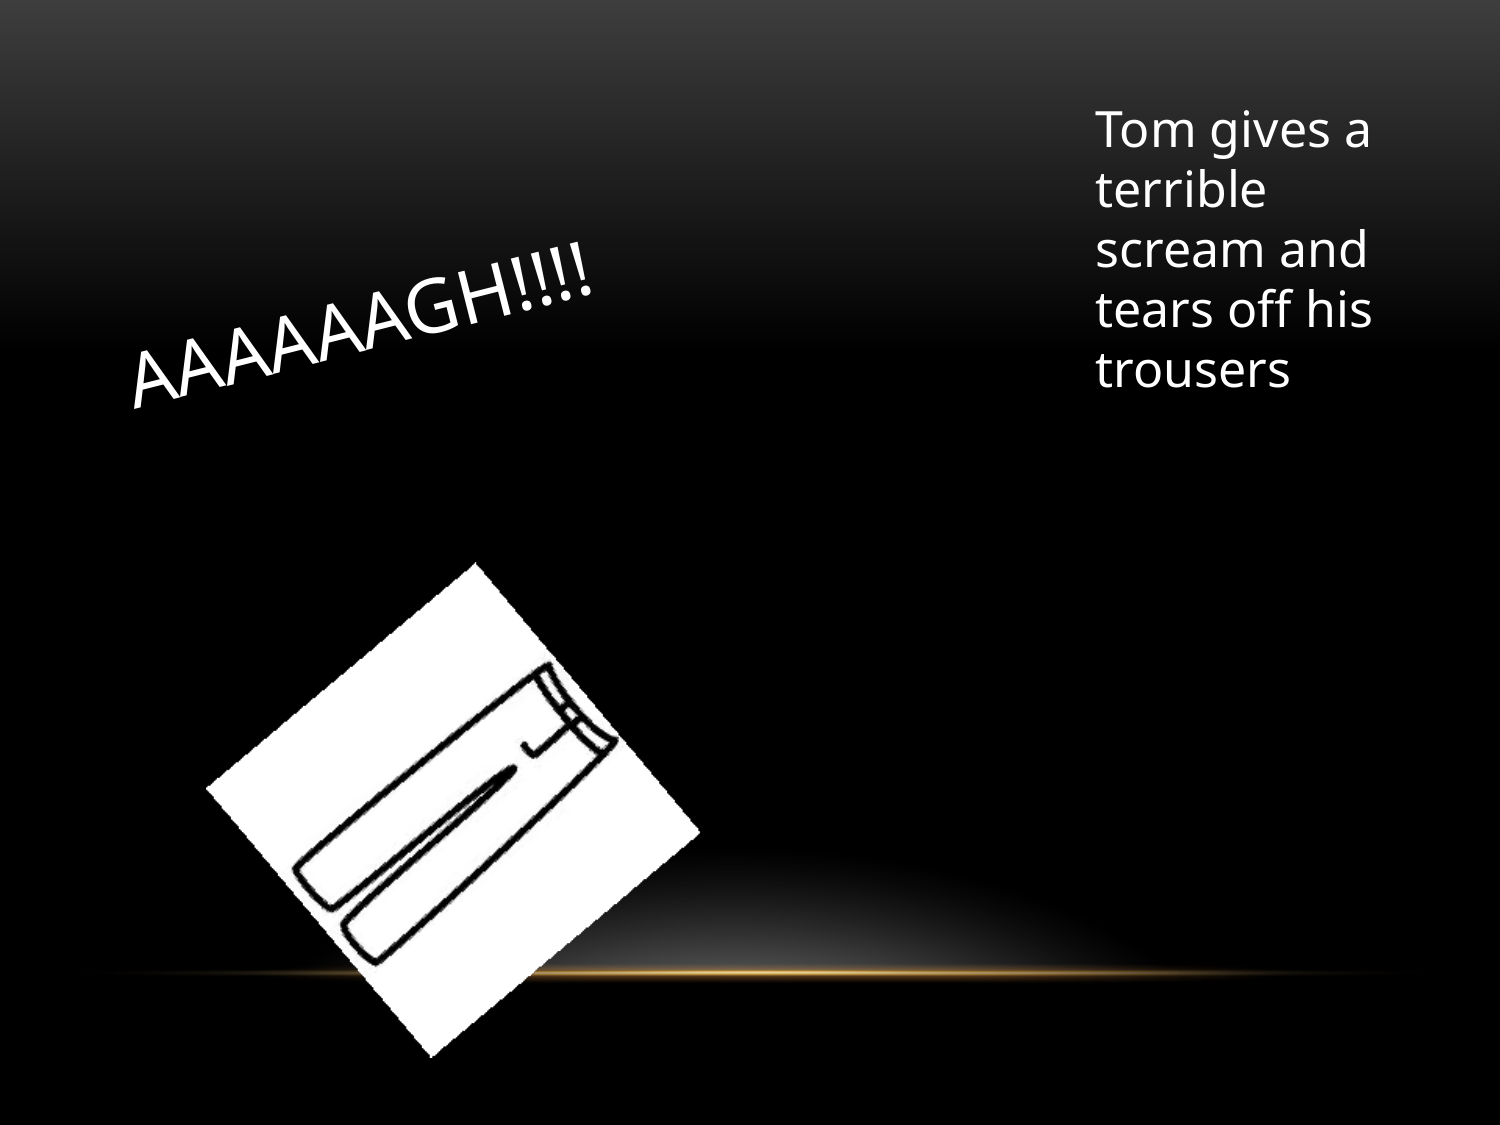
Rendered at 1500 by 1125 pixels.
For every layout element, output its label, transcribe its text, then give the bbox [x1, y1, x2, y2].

text_box Tom gives a terrible scream and tears off his trousers [1080, 89, 1400, 405]
text_box AAAAAAGH!!!! [99, 135, 904, 435]
picture [0, 0, 1500, 1125]
